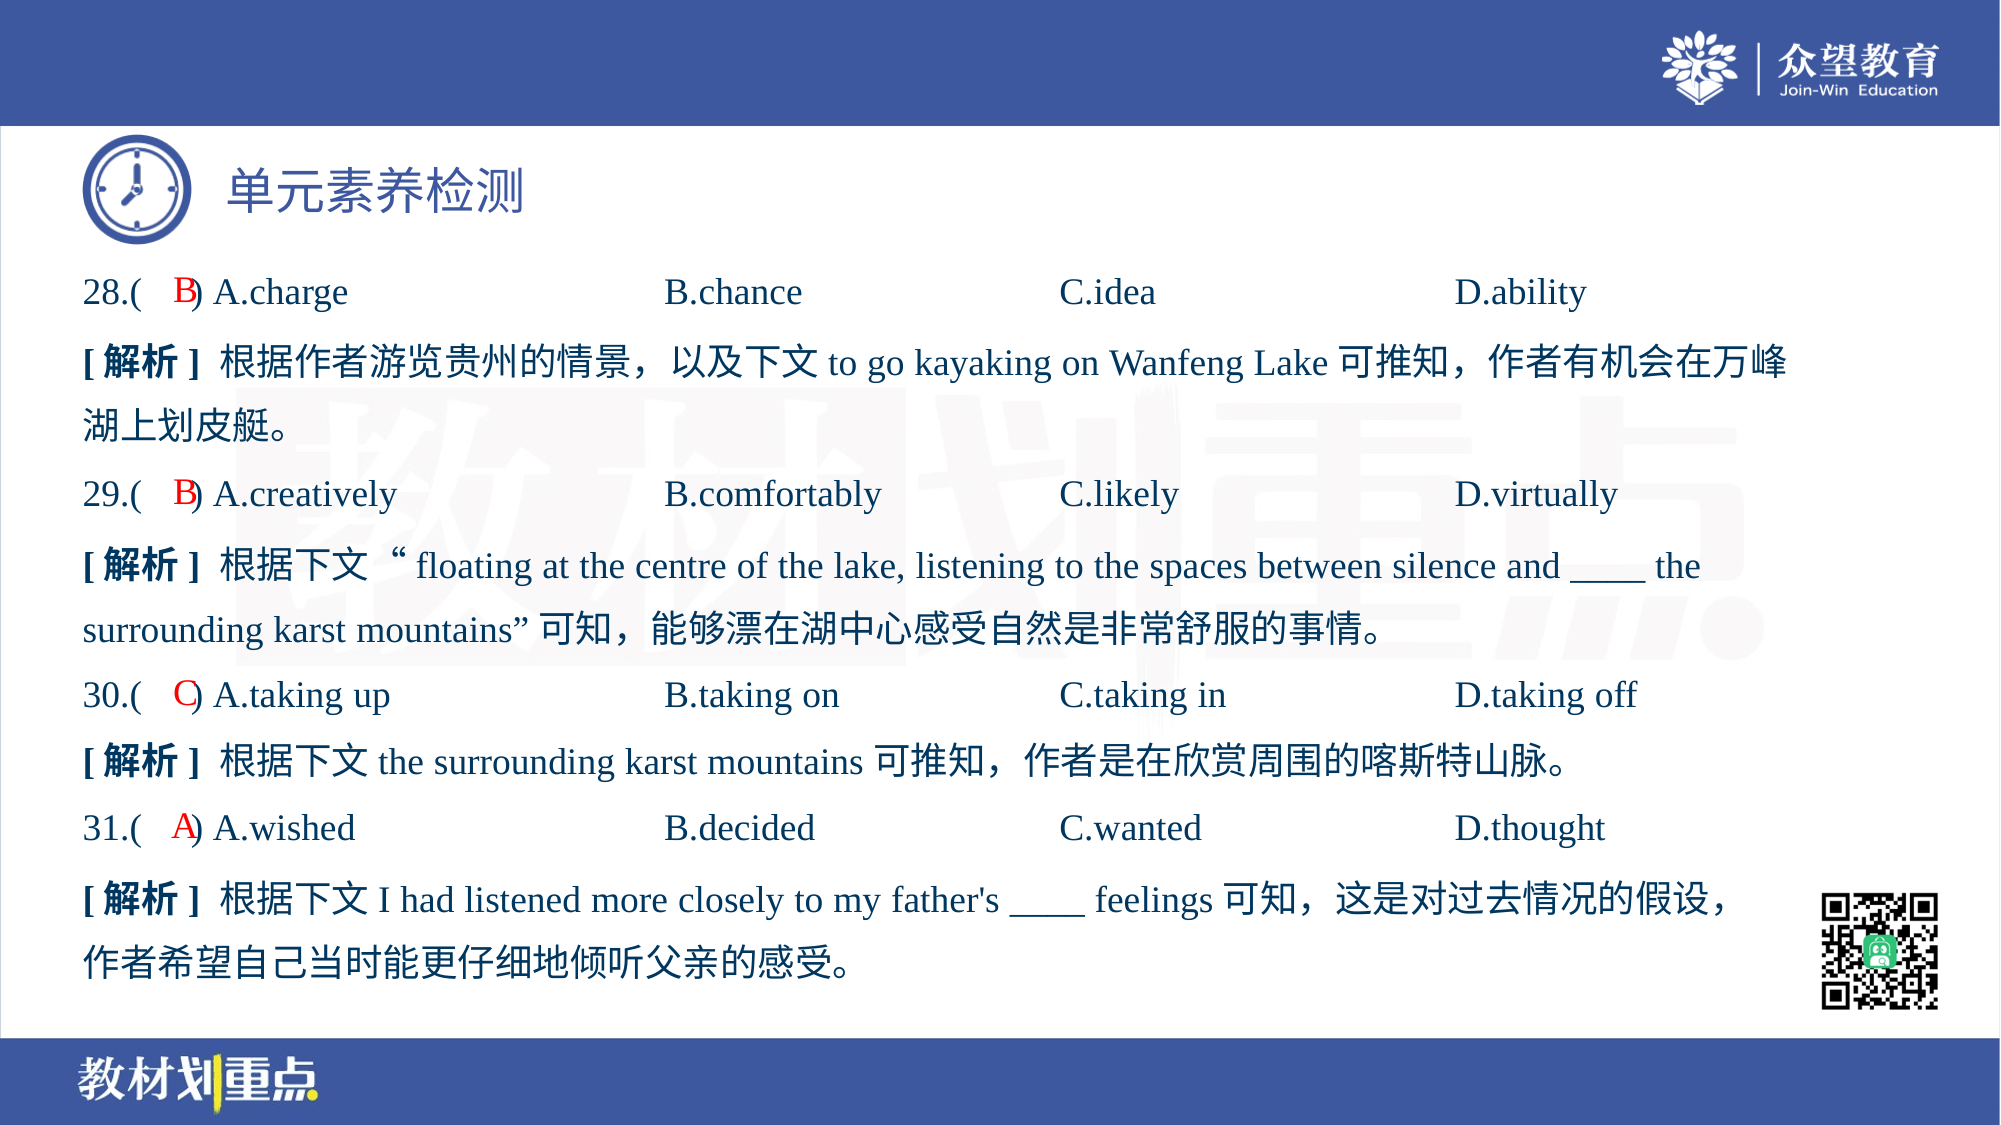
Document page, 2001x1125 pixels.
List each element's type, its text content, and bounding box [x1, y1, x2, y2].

text_box 29.( ) A.creatively B.comfortably C.likely D.virtually [82, 449, 1817, 508]
text_box [解析] 根据下文“floating at the centre of the lake, listening to the spaces between silence and ____ the surrounding karst mountains”可知，能够漂在湖中心感受自然是非常舒服的事情。 [82, 516, 1817, 644]
text_box B [159, 447, 212, 506]
text_box B [159, 245, 212, 304]
text_box [解析] 根据下文the surrounding karst mountains可推知，作者是在欣赏周围的喀斯特山脉。 [82, 717, 1817, 775]
text_box 28.( ) A.charge B.chance C.idea D.ability [82, 247, 1817, 306]
text_box A [157, 781, 212, 840]
text_box [解析] 根据作者游览贵州的情景，以及下文to go kayaking on Wanfeng Lake可推知，作者有机会在万峰 湖上划皮艇。 [82, 313, 1817, 441]
text_box 30.( ) A.taking up B.taking on C.taking in D.taking off [82, 650, 1817, 709]
picture [0, 0, 2000, 1125]
text_box 31.( ) A.wished B.decided C.wanted D.thought [82, 783, 1817, 842]
text_box [解析] 根据下文I had listened more closely to my father's ____ feelings可知，这是对过去情况的假设， 作者希望自己当时能更仔细地倾听父亲的感受。 [82, 851, 1817, 978]
text_box C [159, 648, 212, 707]
